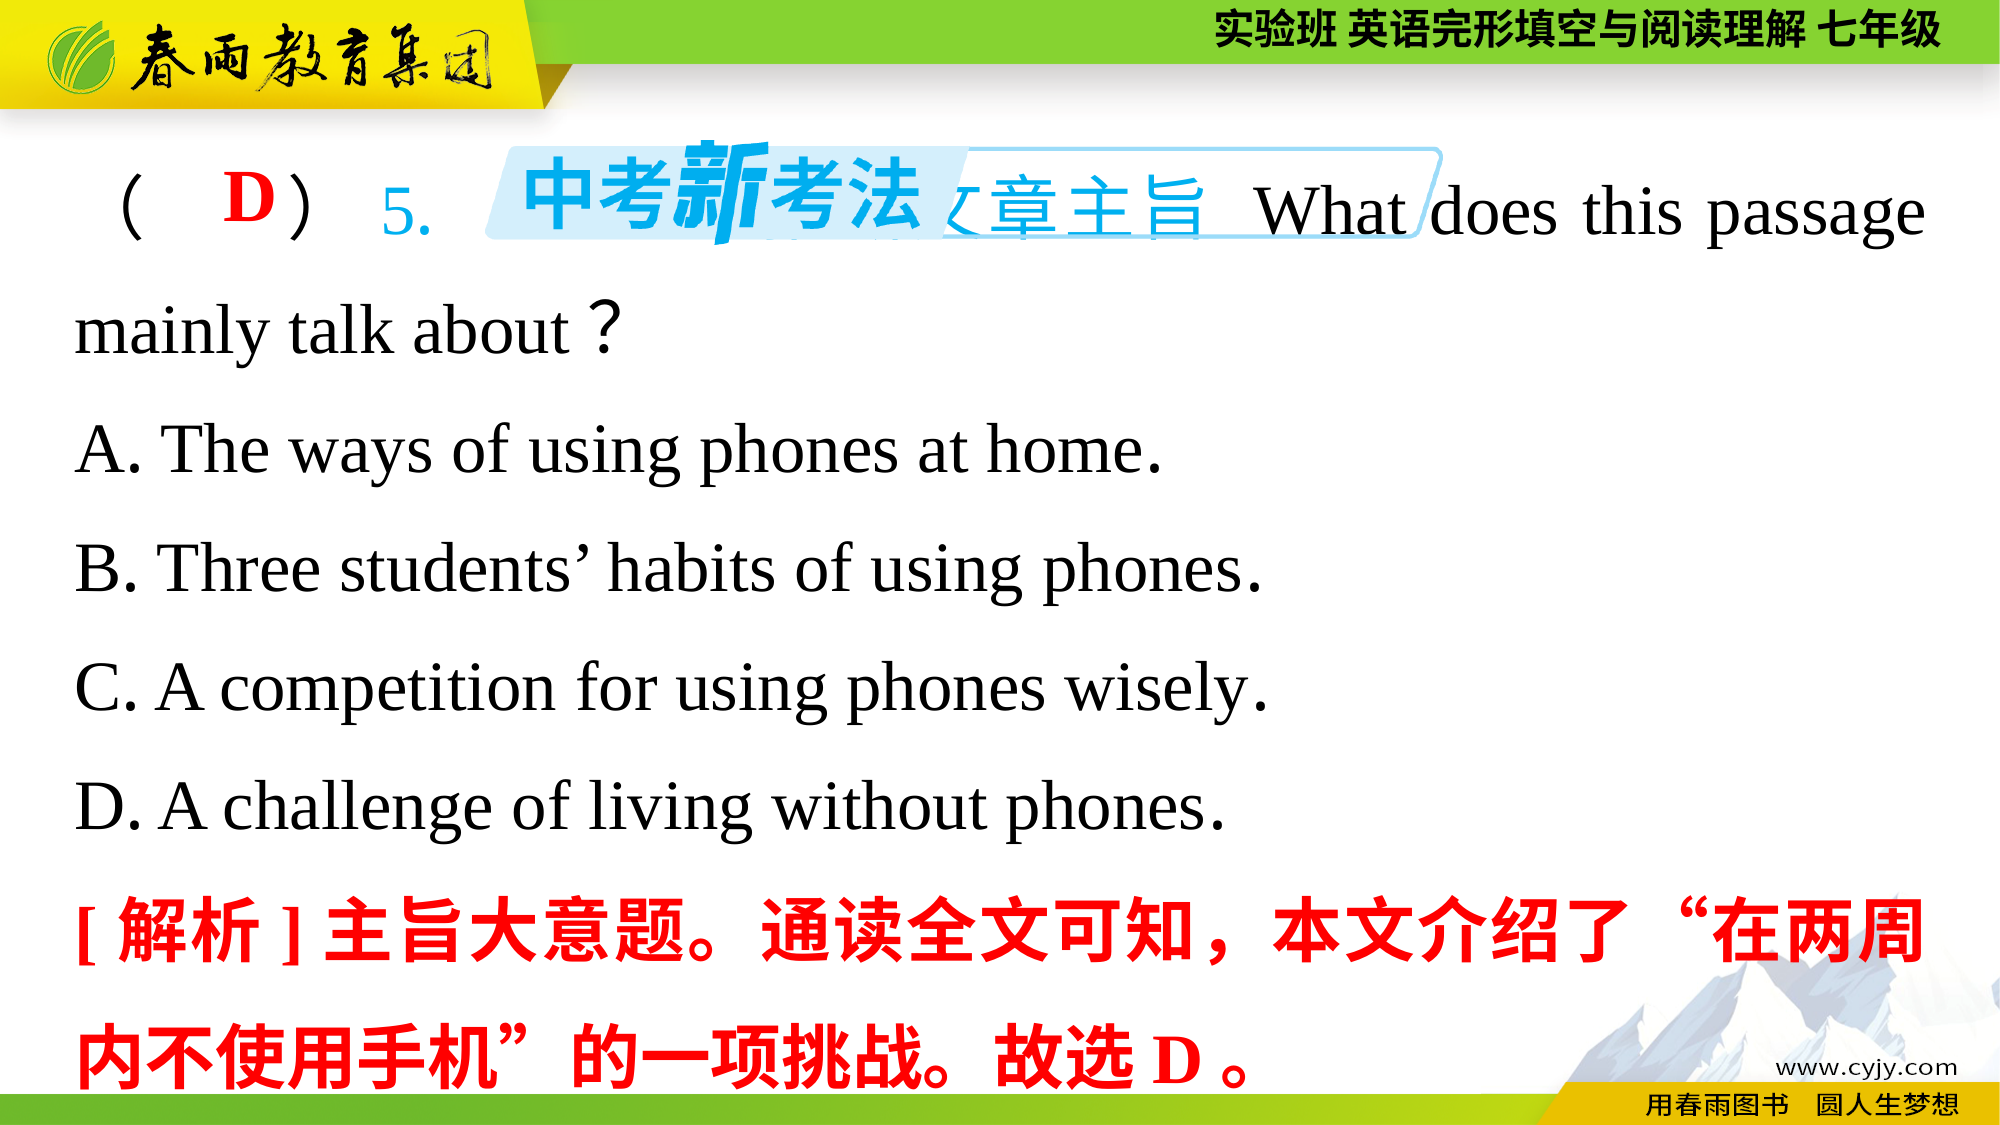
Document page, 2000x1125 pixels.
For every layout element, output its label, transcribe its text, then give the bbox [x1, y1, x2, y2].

text_box D [208, 138, 293, 244]
picture [0, 0, 2000, 1125]
list （ ）5. 推断文章主旨 What does this passage mainly talk about？ A. The ways of using phones at home. B. Three students’ habits of using phones. C. A competition for using phones wisely. D. A challenge of living without phones. [59, 122, 1944, 835]
text_box [解析]主旨大意题。通读全文可知，本文介绍了“在两周内不使用手机”的一项挑战。故选D。 [59, 835, 1944, 1105]
